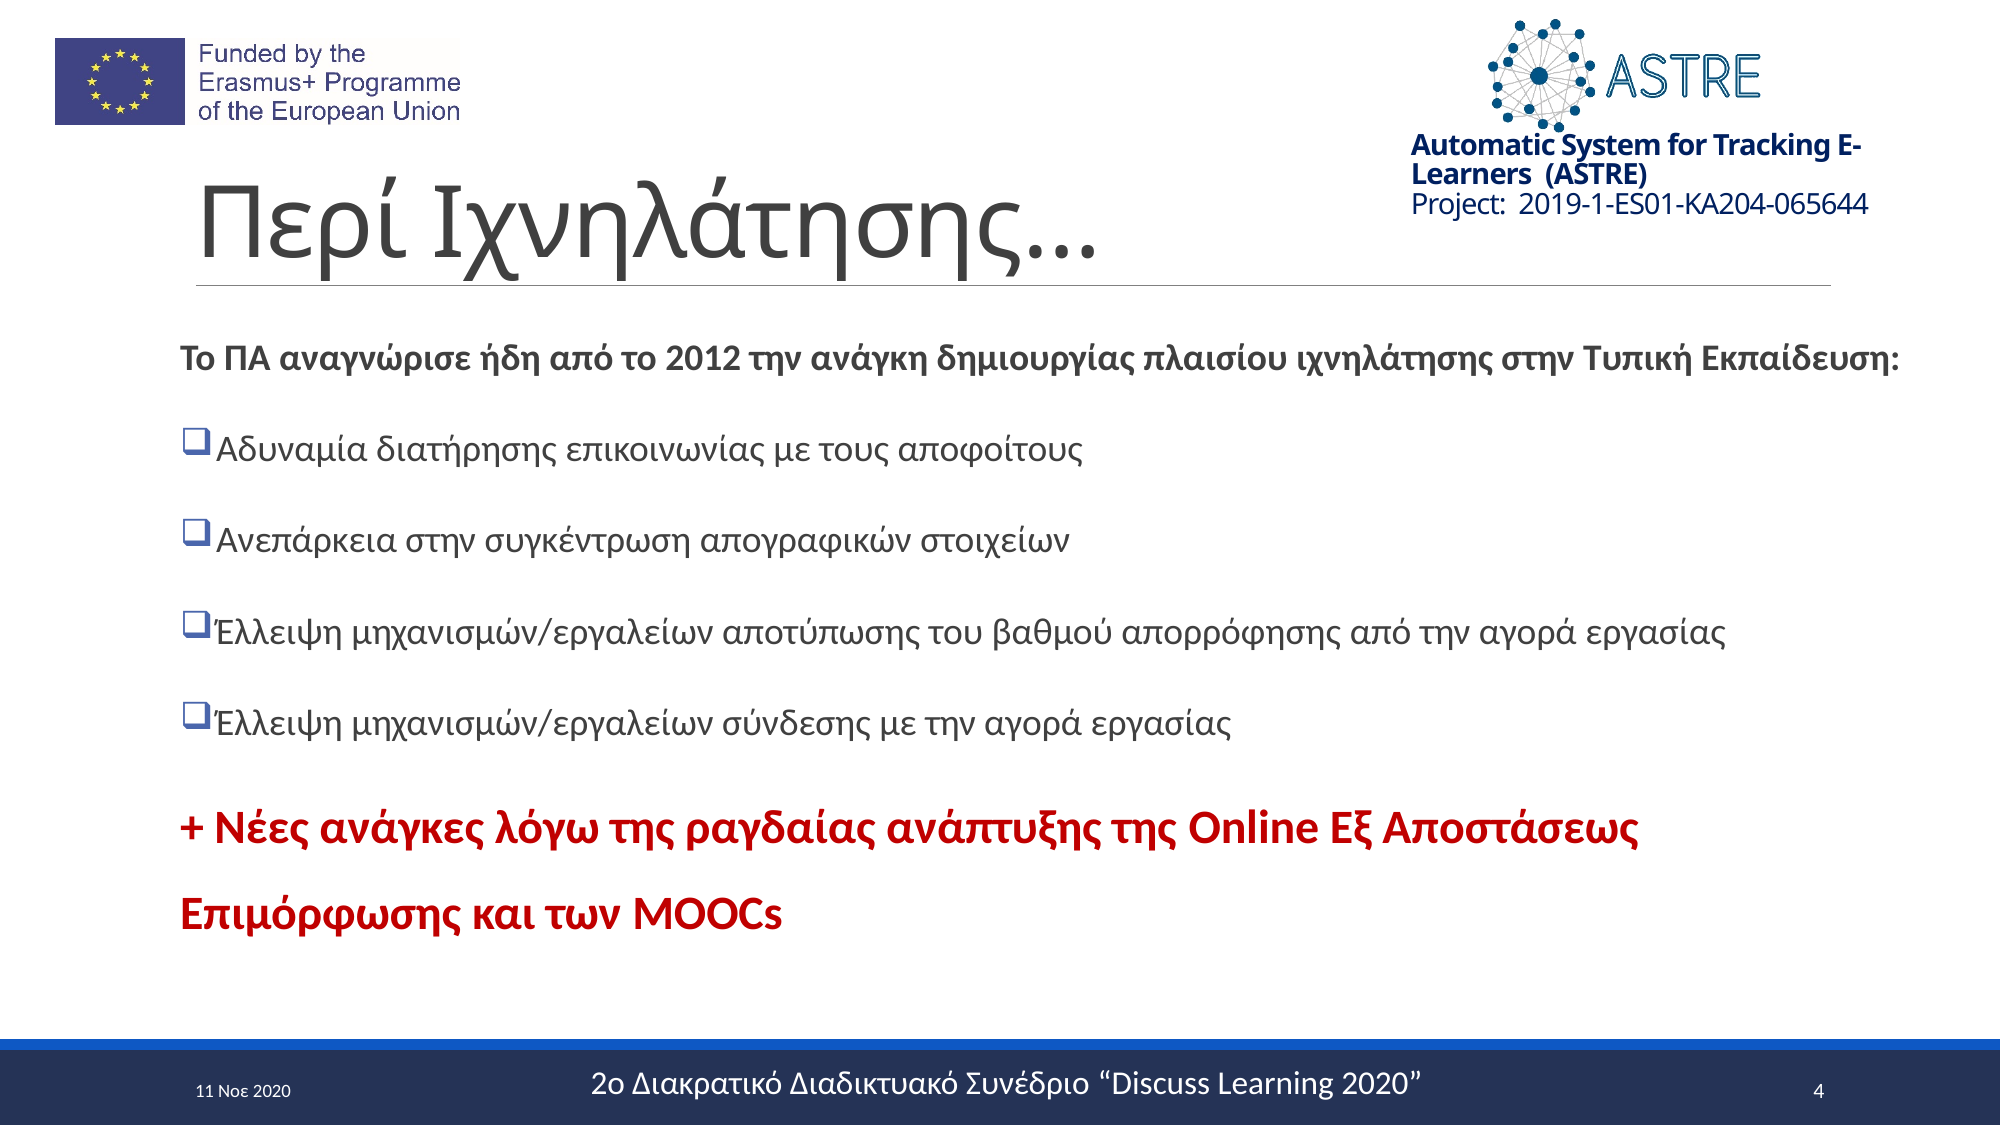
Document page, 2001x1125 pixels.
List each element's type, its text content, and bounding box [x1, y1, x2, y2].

slide_number 4 [1624, 1059, 1840, 1120]
title Περί Ιχνηλάτησης… [180, 47, 1830, 285]
picture [1465, 7, 1783, 47]
slide_number 11 Νοε 2020 [180, 1059, 586, 1120]
list Το ΠΑ αναγνώρισε ήδη από το 2012 την ανάγκη δημιουργίας πλαισίου ιχνηλάτησης στην Τυπική Εκπαίδευση: Αδυναμία διατήρησης επικοινωνίας με τους αποφοίτους Ανεπάρκεια στην συγκέντρωση απογραφικών στοιχείων Έλλειψη μηχανισμών/εργαλείων αποτύπωσης του βαθμού απορρόφησης από την αγορά εργασίας Έλλειψη μηχανισμών/εργαλείων σύνδεσης με την αγορά εργασίας + Νέες ανάγκες λόγω της ραγδαίας ανάπτυξης της Online Εξ Αποστάσεως Επιμόρφωσης και των MOOCs [180, 302, 1921, 1017]
picture [55, 38, 460, 125]
